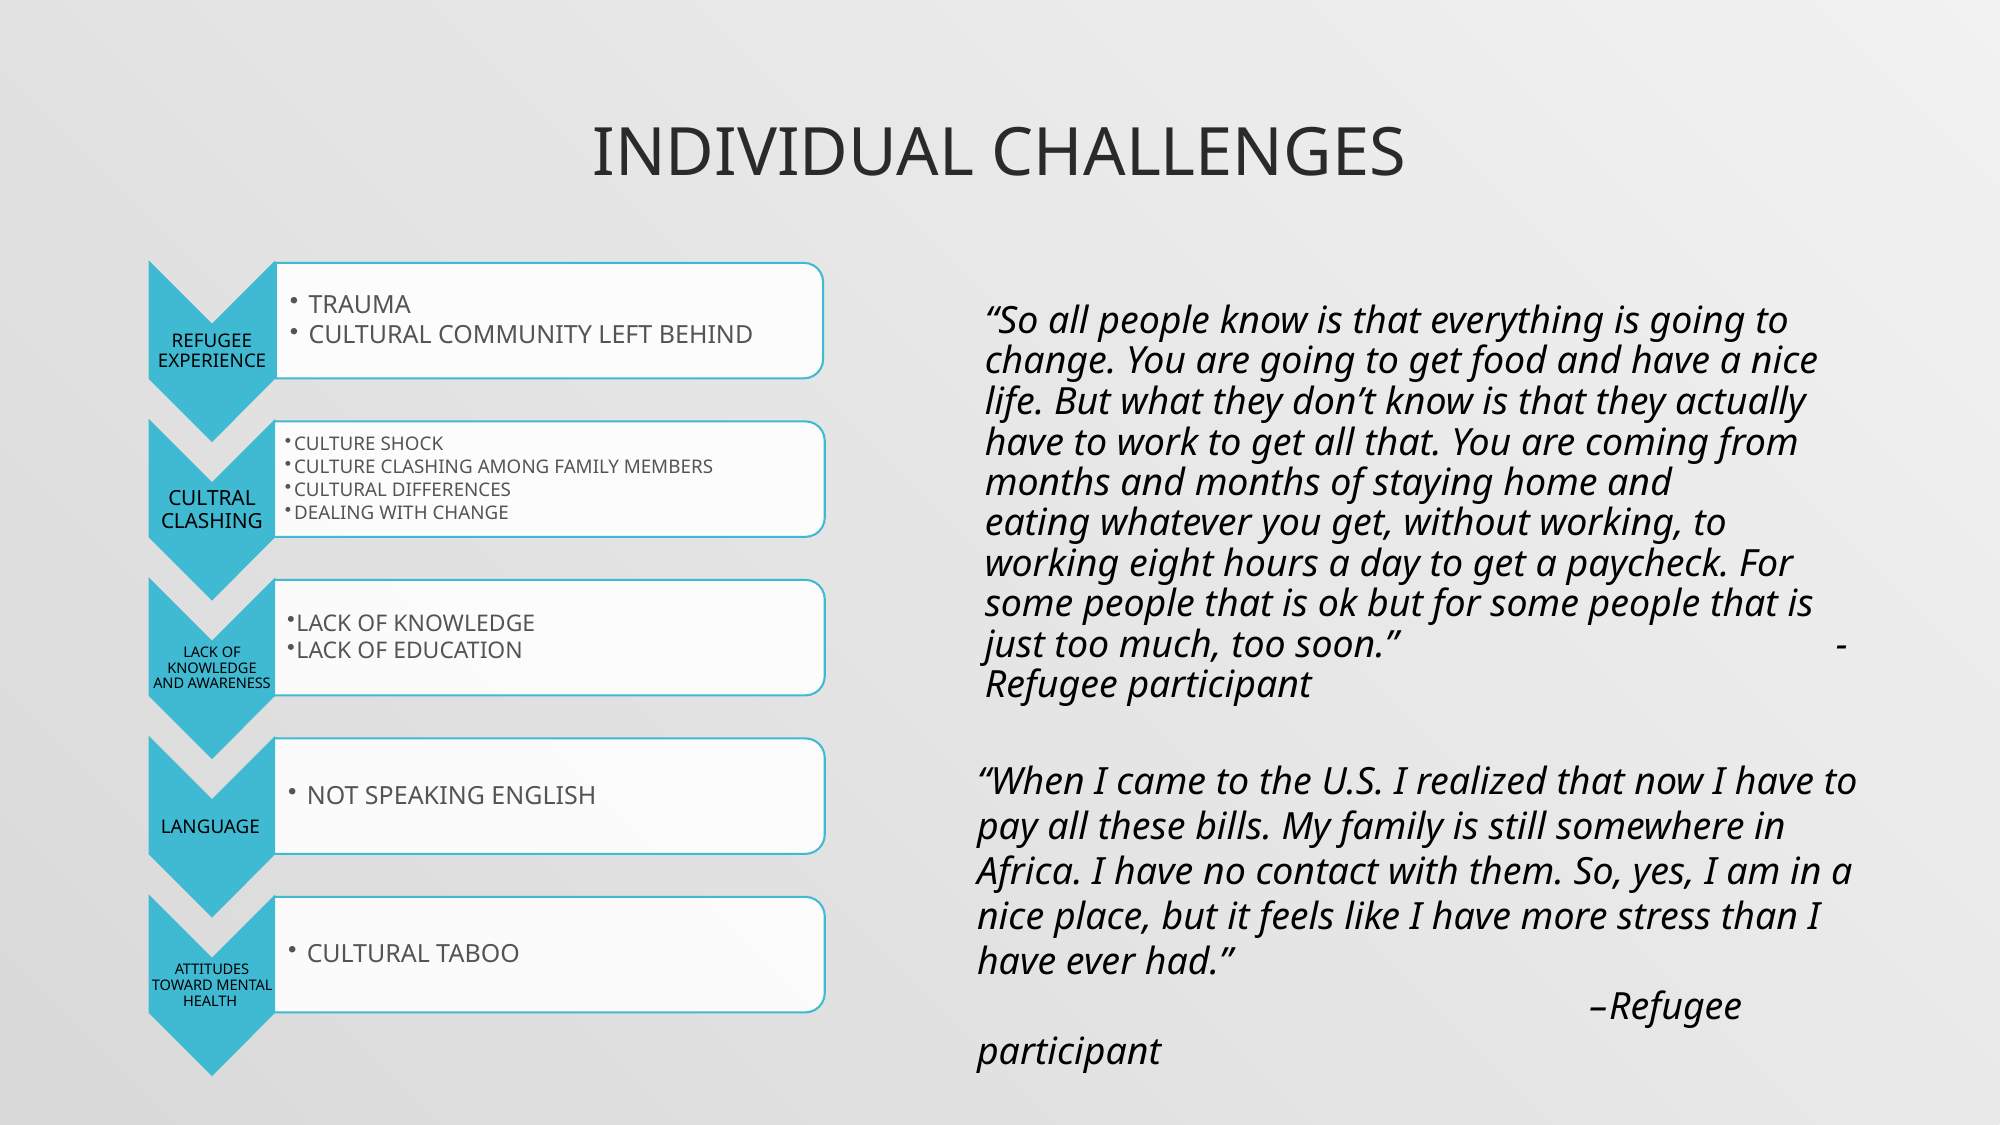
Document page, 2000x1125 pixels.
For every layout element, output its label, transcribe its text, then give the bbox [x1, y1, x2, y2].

text_box “When I came to the U.S. I realized that now I have to pay all these bills. My family is still somewhere in Africa. I have no contact with them. So, yes, I am in a nice place, but it feels like I have more stress than I have ever had.” –Refugee participant [962, 749, 1897, 1080]
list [149, 262, 825, 1075]
list “So all people know is that everything is going to change. You are going to get food and have a nice life. But what they don’t know is that they actually have to work to get all that. You are coming from months and months of staying home and eating whatever you get, without working, to working eight hours a day to get a paycheck. For some people that is ok but for some people that is just too much, too soon.” -Refugee participant [962, 293, 1875, 749]
title INDIVIDUAL CHALLENGES [199, 45, 1800, 263]
